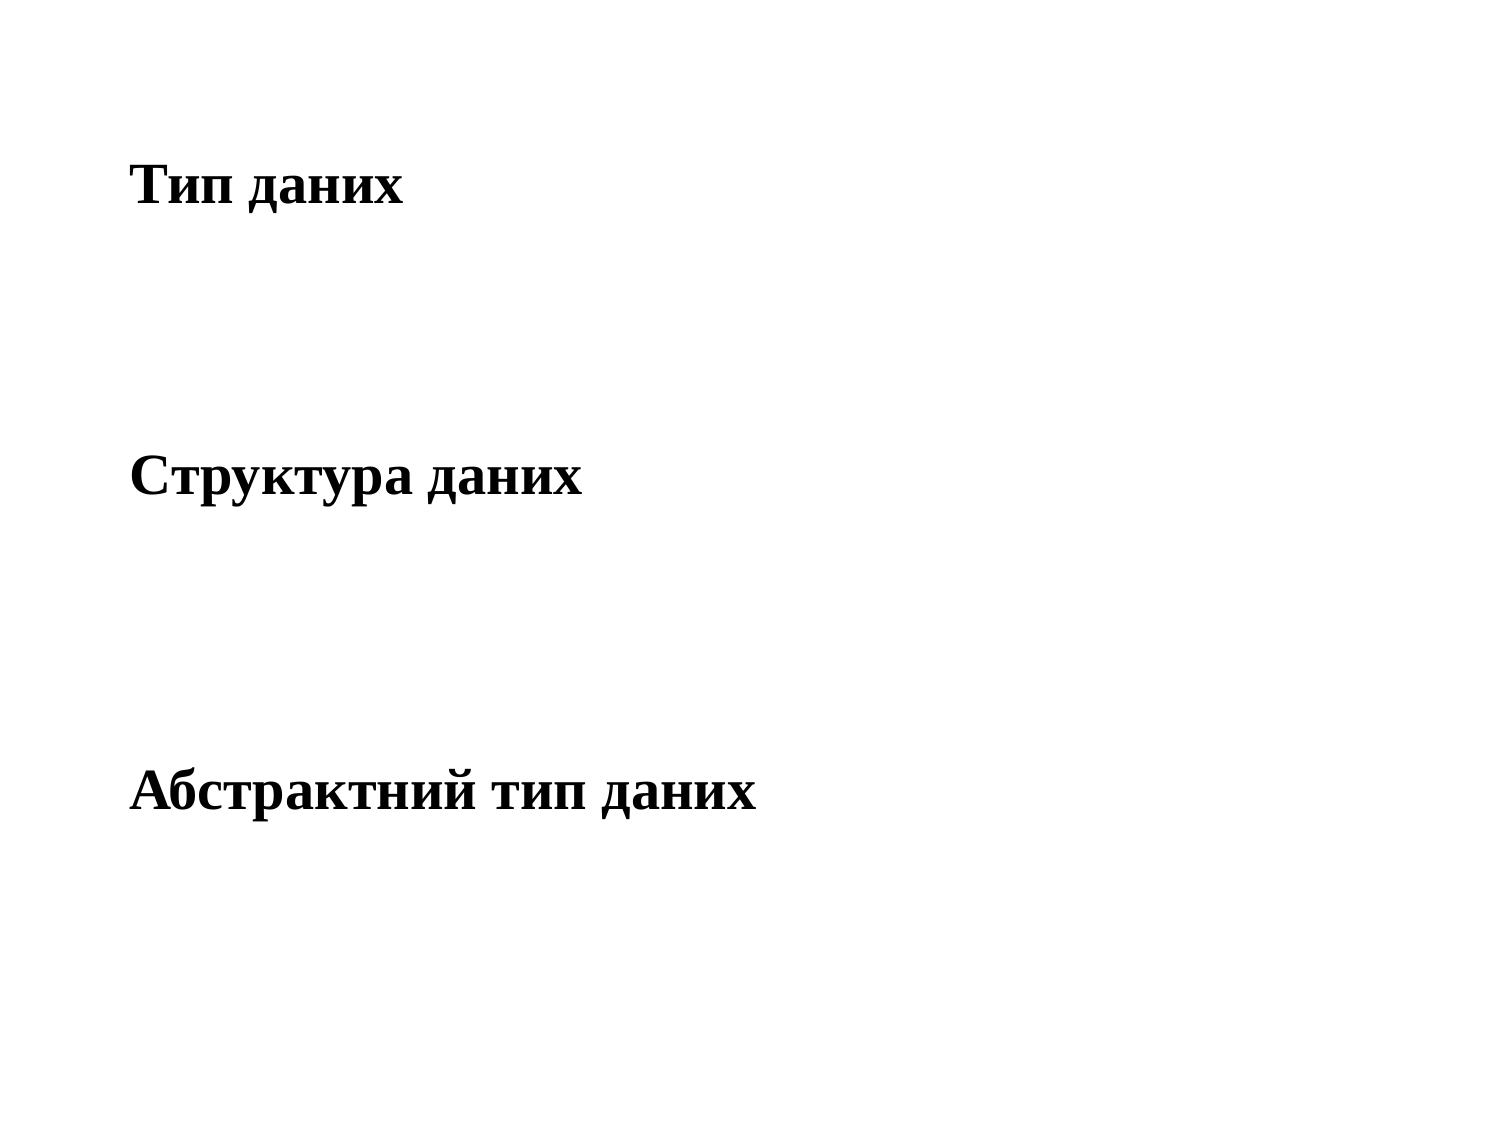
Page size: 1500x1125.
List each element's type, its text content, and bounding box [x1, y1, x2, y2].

text_box Тип даних Структура даних Абстрактний тип даних [0, 137, 1500, 1106]
